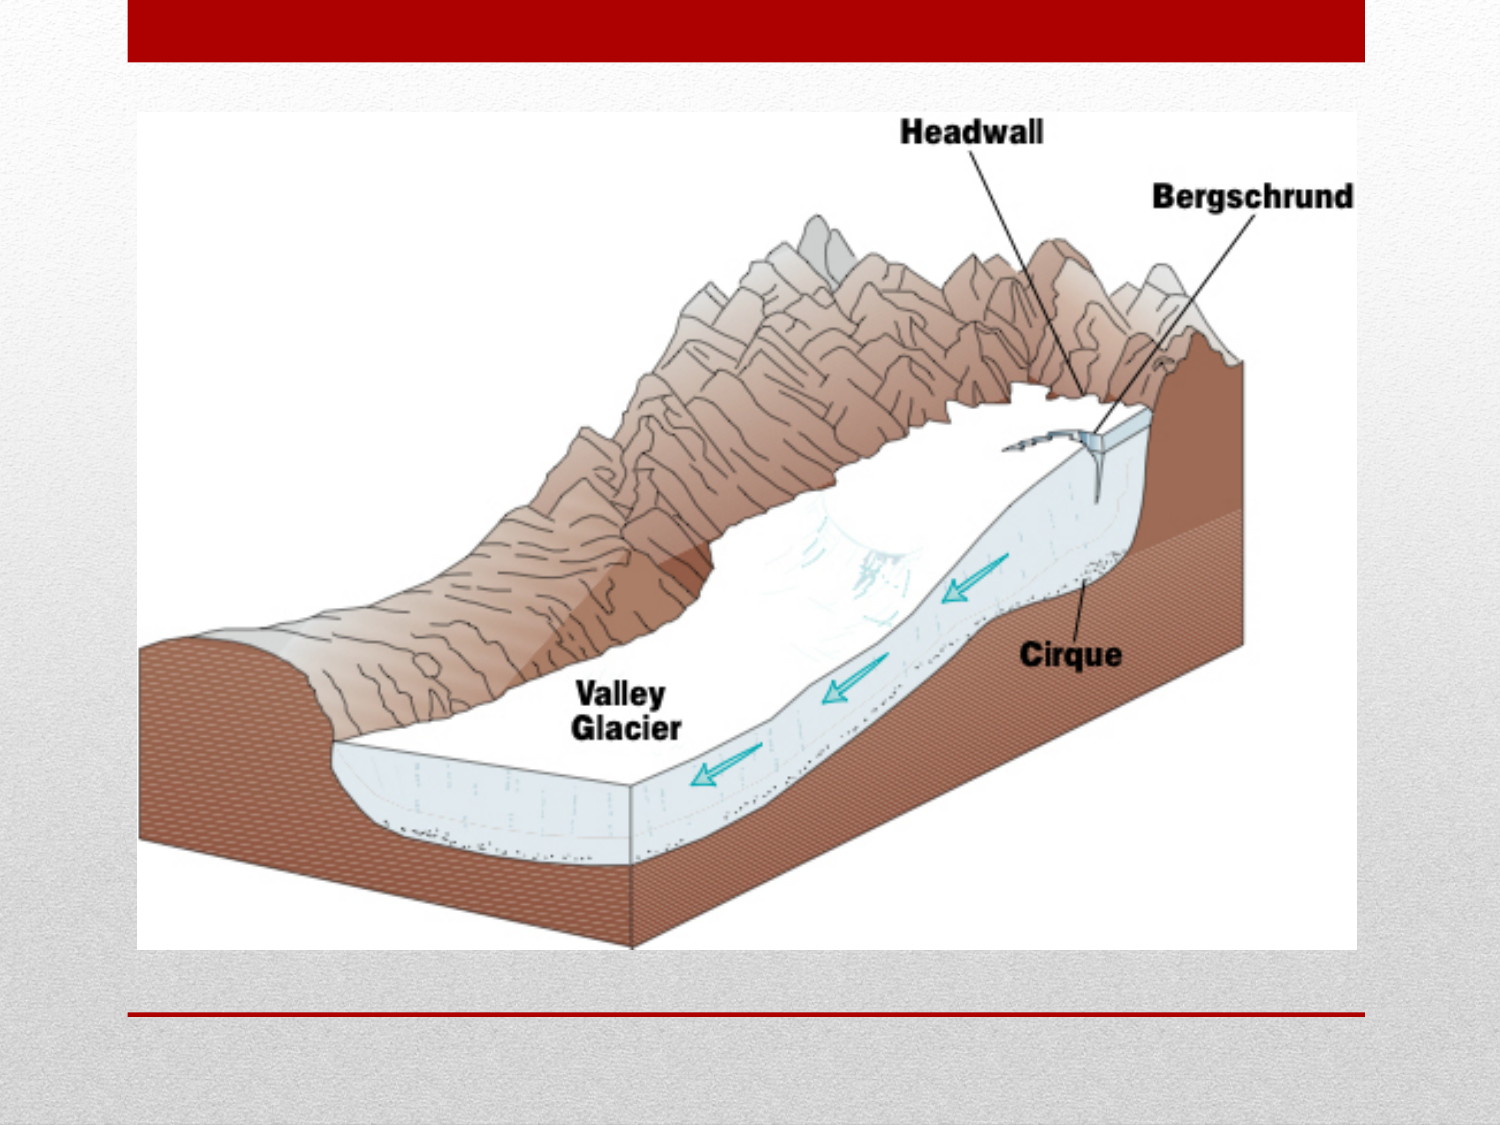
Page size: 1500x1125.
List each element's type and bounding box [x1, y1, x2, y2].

picture [136, 111, 1358, 951]
